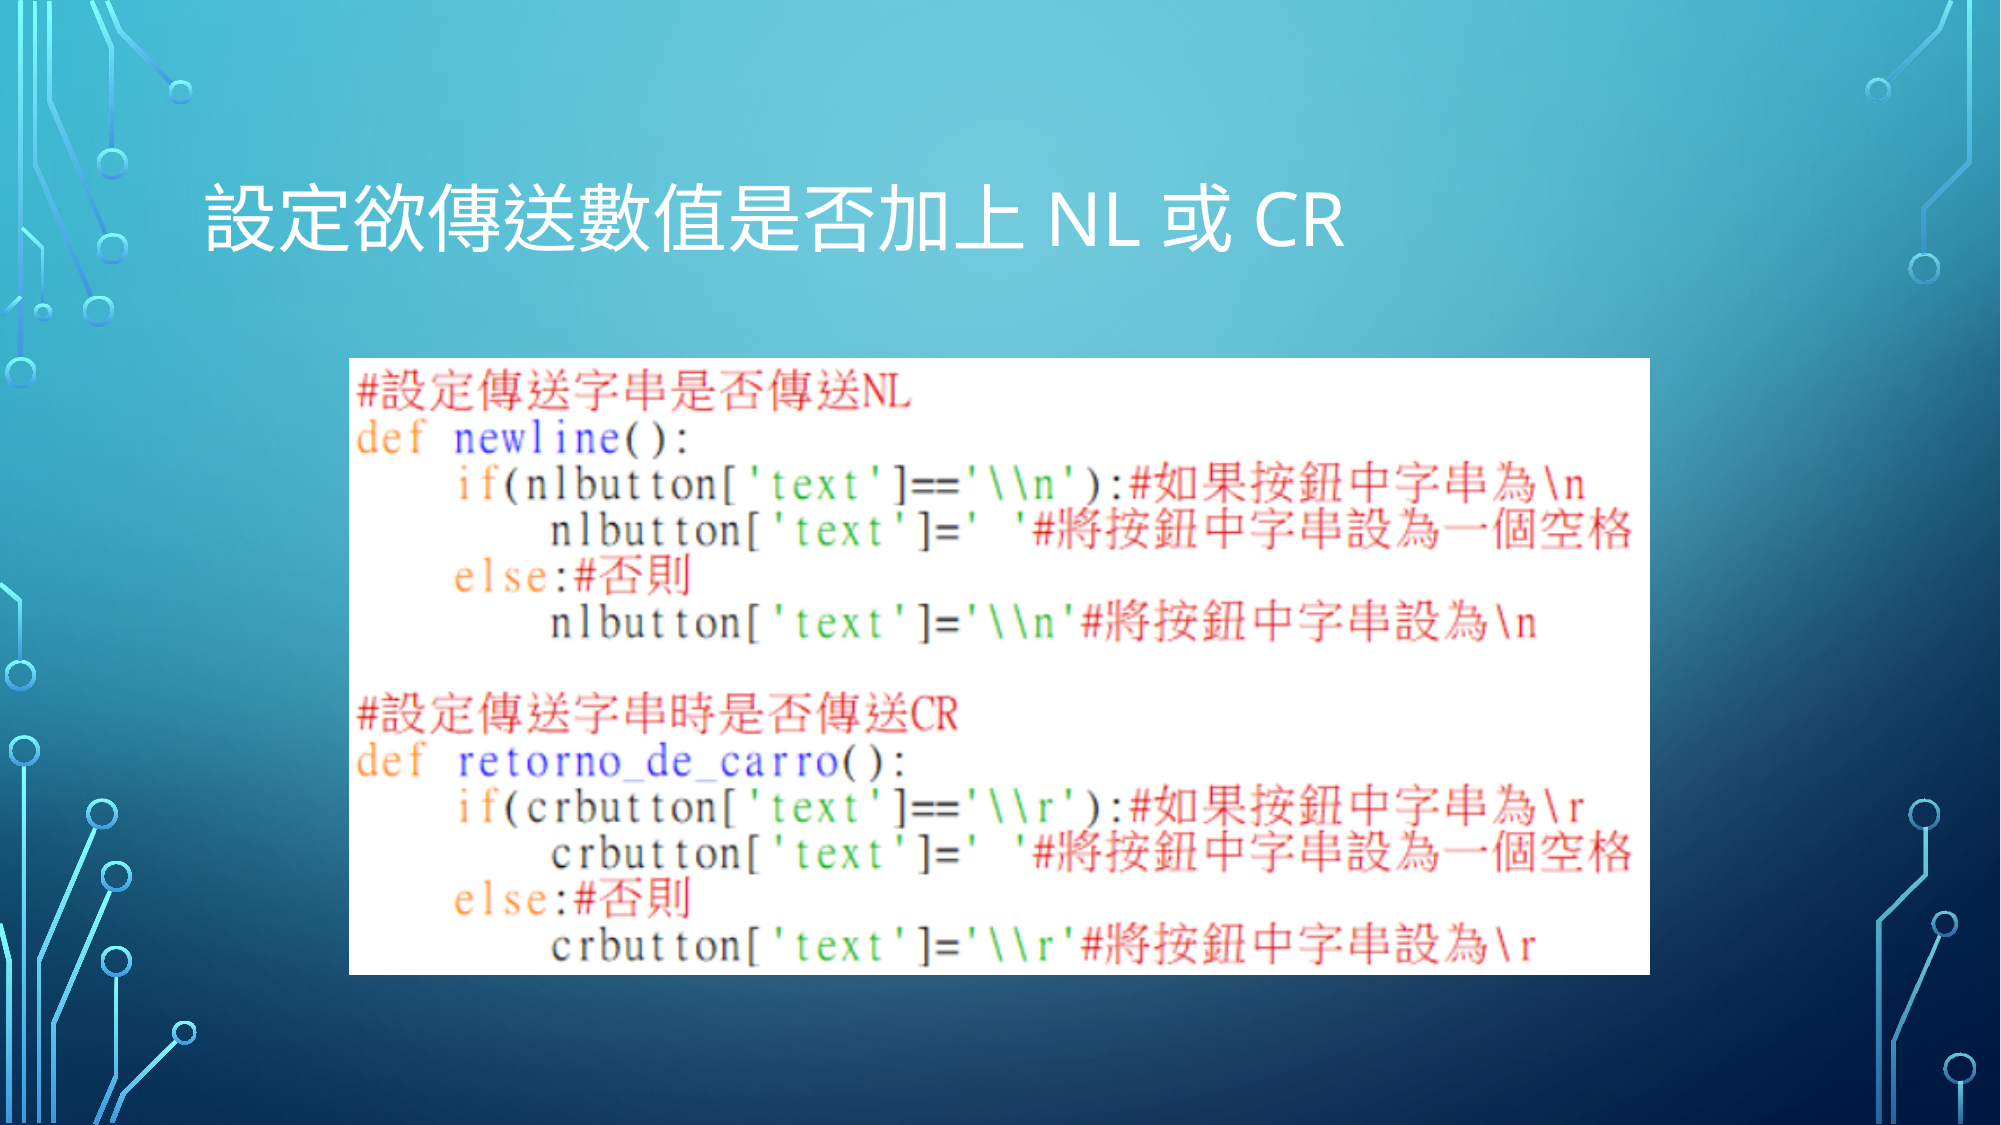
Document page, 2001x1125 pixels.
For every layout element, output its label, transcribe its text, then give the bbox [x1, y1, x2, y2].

title 設定欲傳送數值是否加上NL或CR [187, 101, 1813, 344]
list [349, 358, 1650, 975]
